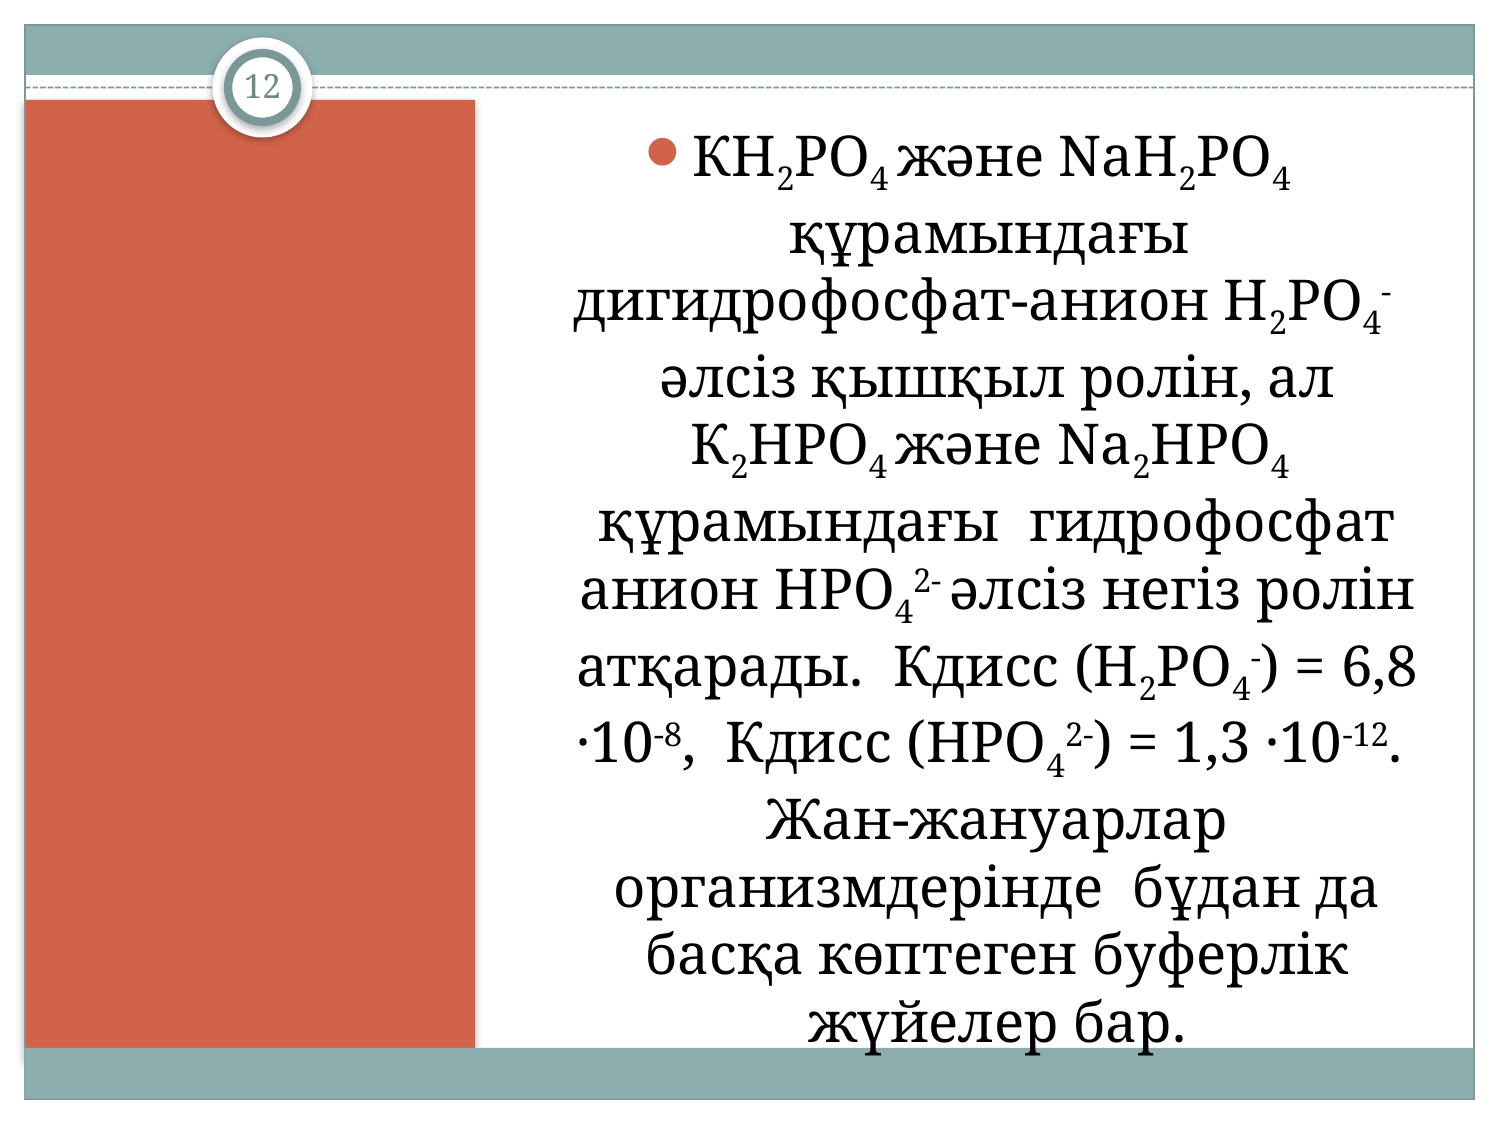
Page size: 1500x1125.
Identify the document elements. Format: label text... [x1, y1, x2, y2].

list КН2РО4 және NаН2РО4 құрамындағы дигидрофосфат-анион Н2РО4- әлсіз қышқыл ролін, ал К2НРО4 және Nа2НРО4 құрамындағы гидрофосфат анион НРО42- әлсіз негіз ролін атқарады. Кдисс (Н2РО4-) = 6,8 ·10-8, Кдисс (НРО42-) = 1,3 ·10-12. Жан-жануарлар организмдерінде бұдан да басқа көптеген буферлік жүйелер бар. [512, 112, 1438, 1001]
slide_number 12 [225, 51, 300, 124]
